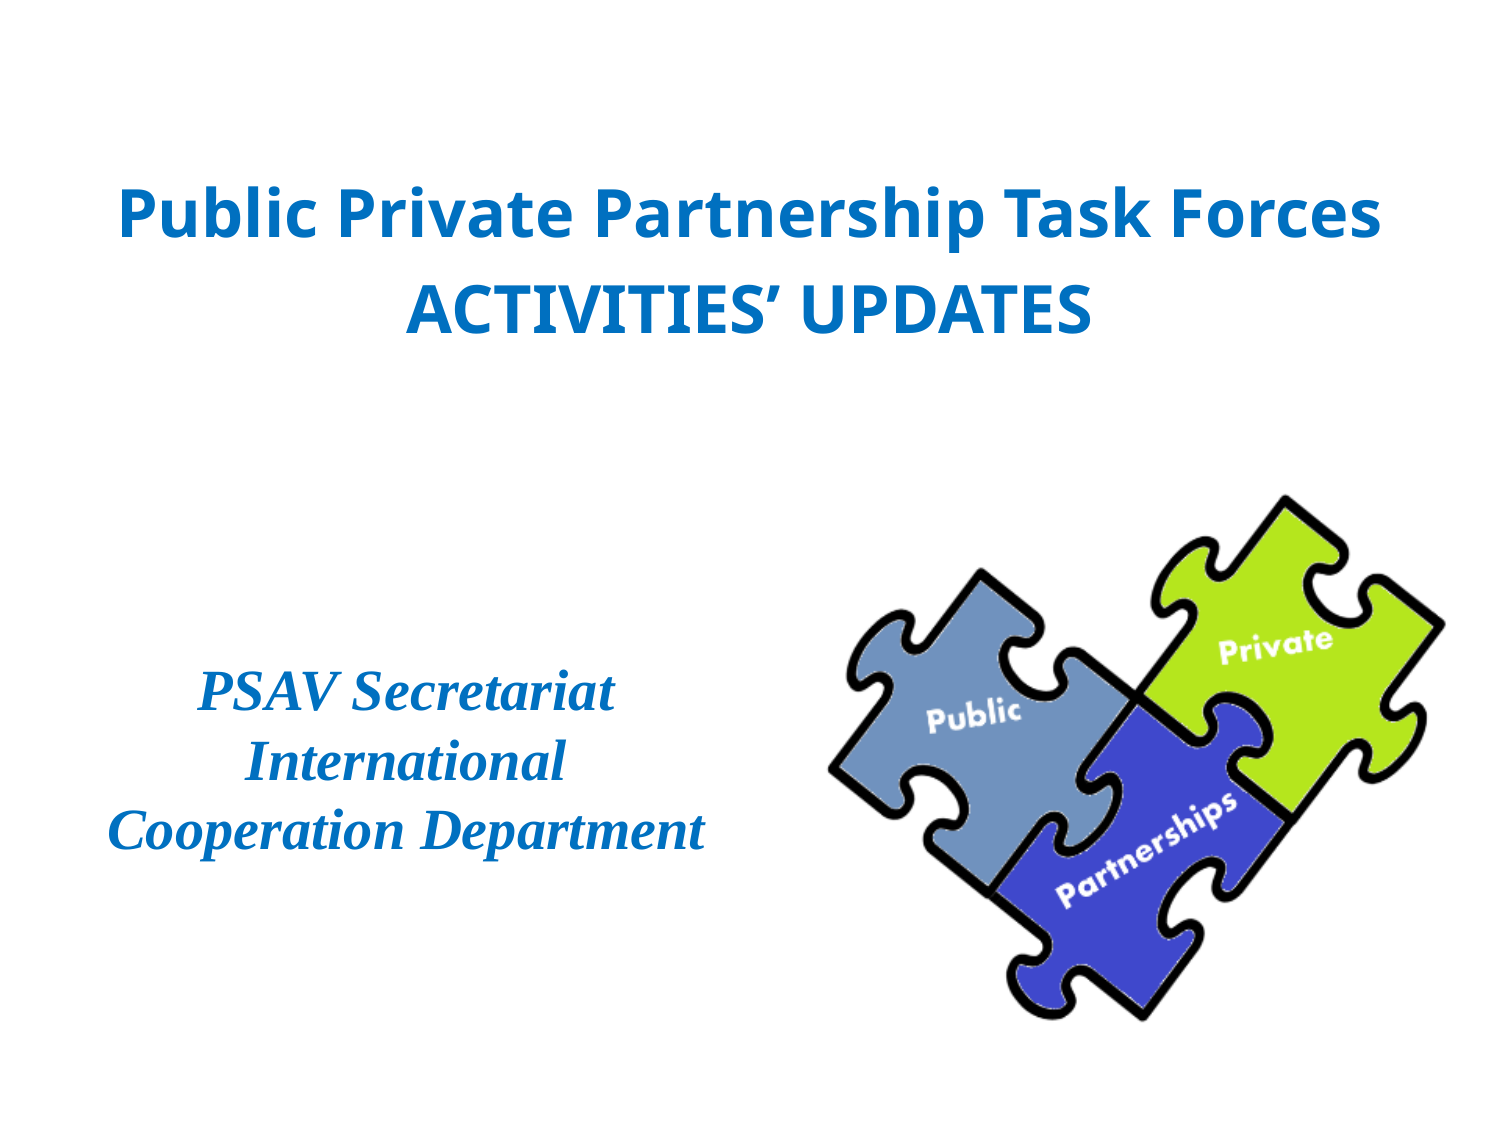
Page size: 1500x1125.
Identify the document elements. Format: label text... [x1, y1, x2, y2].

list PSAV Secretariat International Cooperation Department [75, 562, 738, 1050]
title Public Private Partnership Task Forces ACTIVITIES’ UPDATES [75, 45, 1425, 538]
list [805, 474, 1463, 1063]
